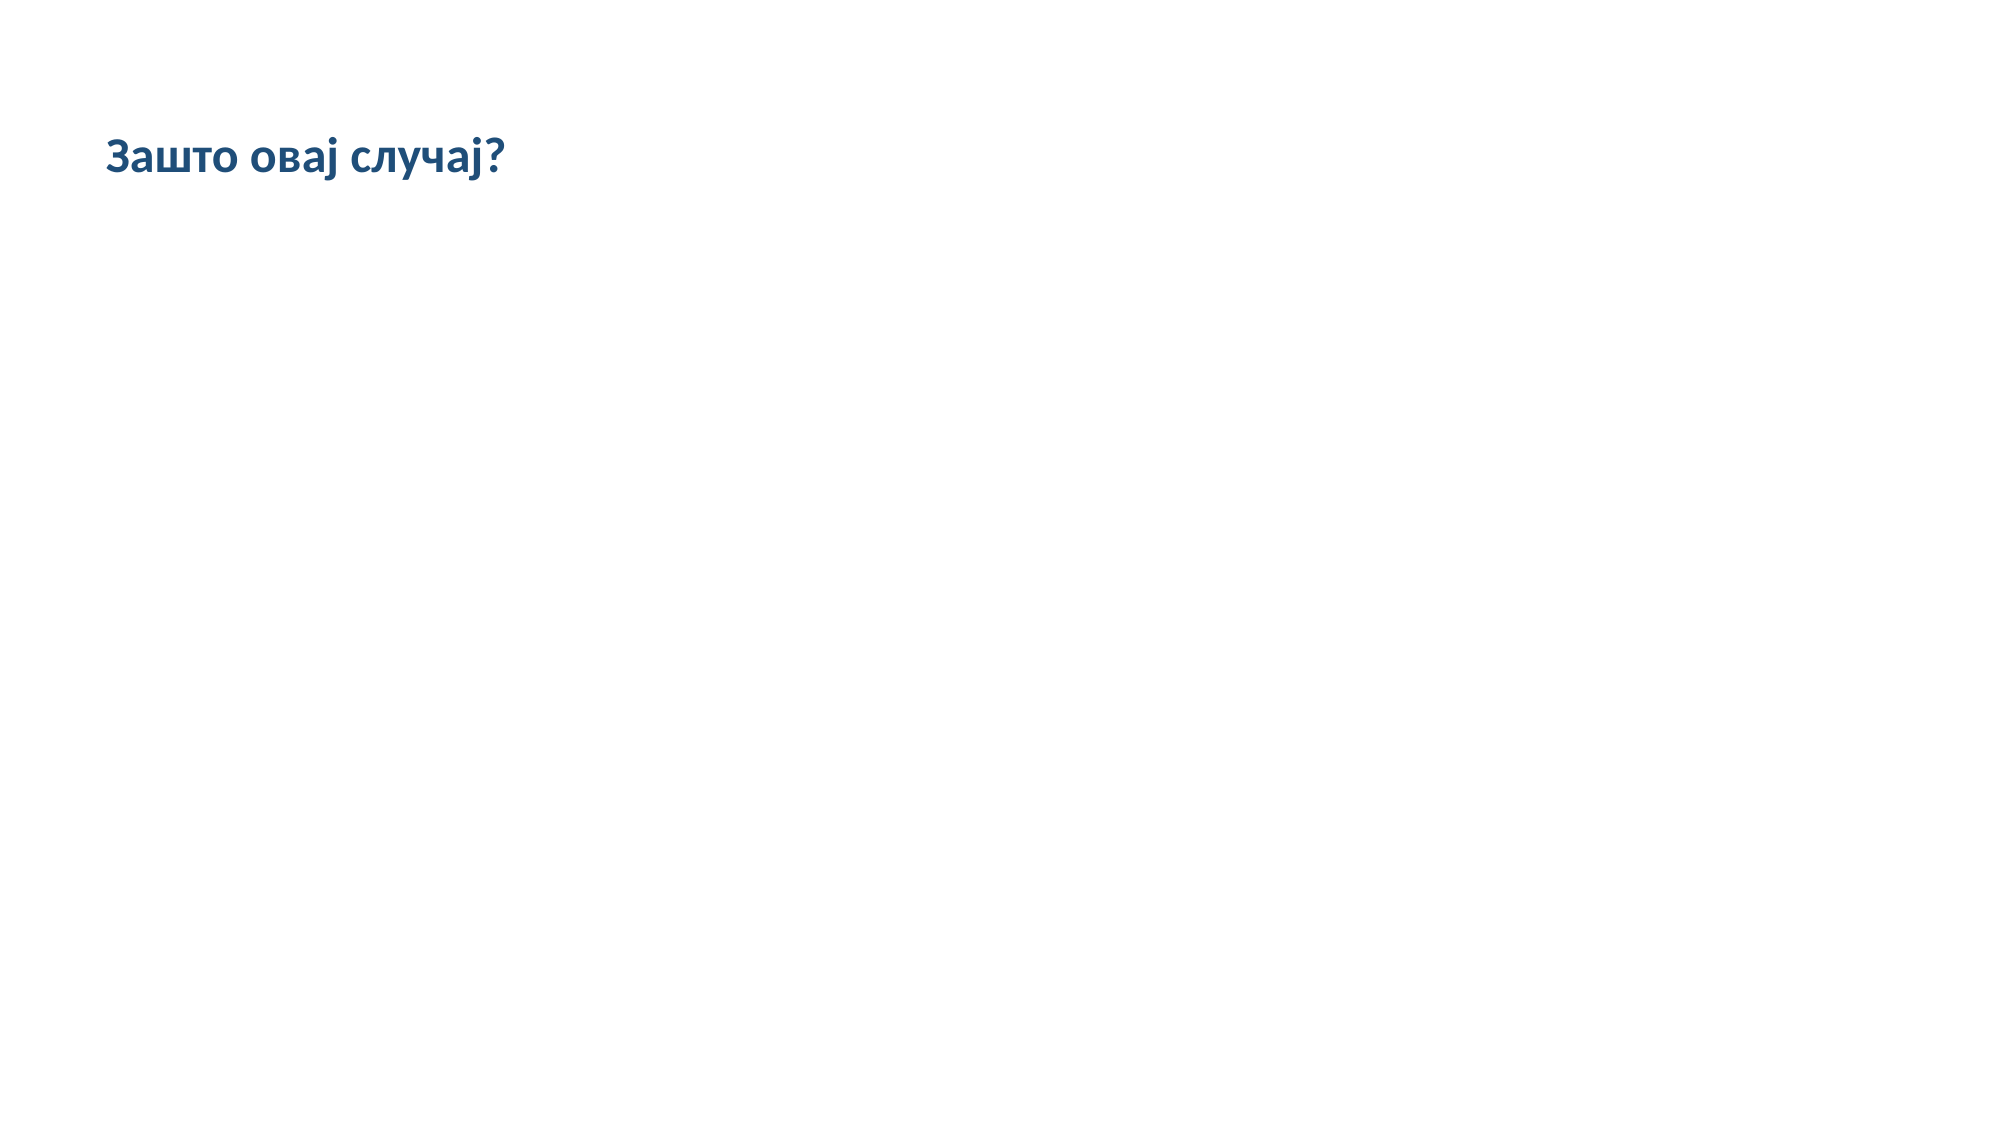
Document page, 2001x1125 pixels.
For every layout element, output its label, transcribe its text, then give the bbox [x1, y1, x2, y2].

text_box Зашто овај случај? [91, 115, 522, 190]
